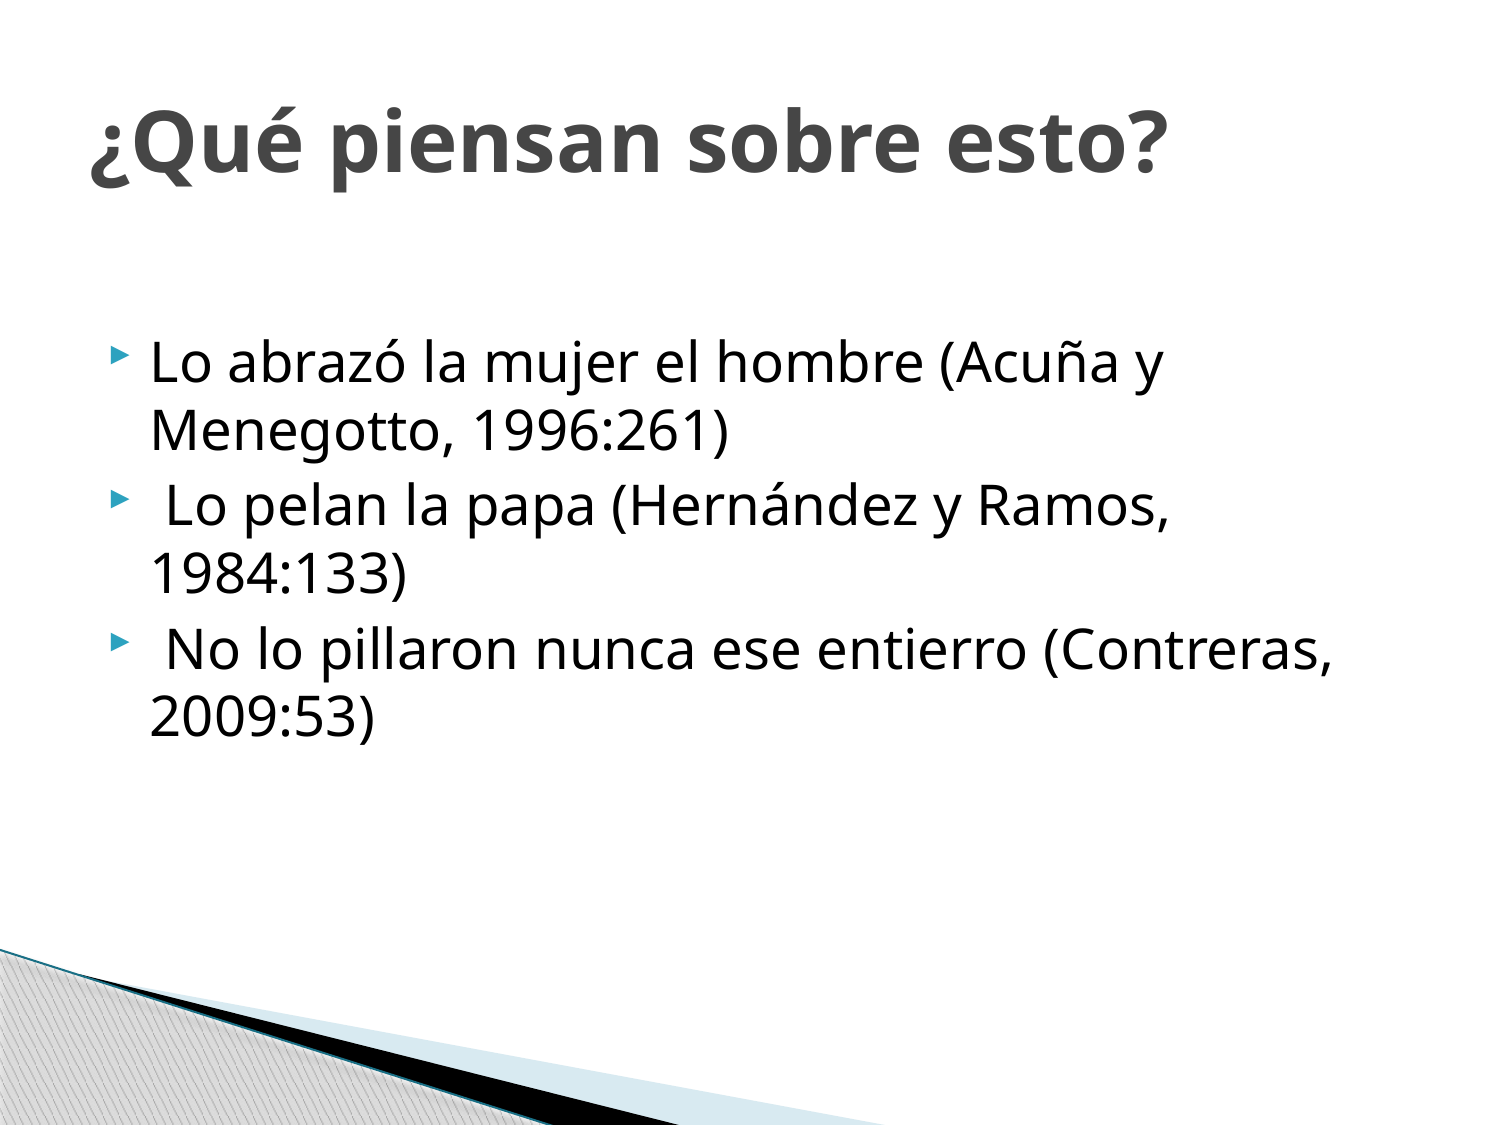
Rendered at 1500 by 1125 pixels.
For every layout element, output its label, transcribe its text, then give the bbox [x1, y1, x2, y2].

list Lo abrazó la mujer el hombre (Acuña y Menegotto, 1996:261) Lo pelan la papa (Hernández y Ramos, 1984:133) No lo pillaron nunca ese entierro (Contreras, 2009:53) [75, 243, 1425, 986]
title ¿Qué piensan sobre esto? [75, 45, 1425, 233]
